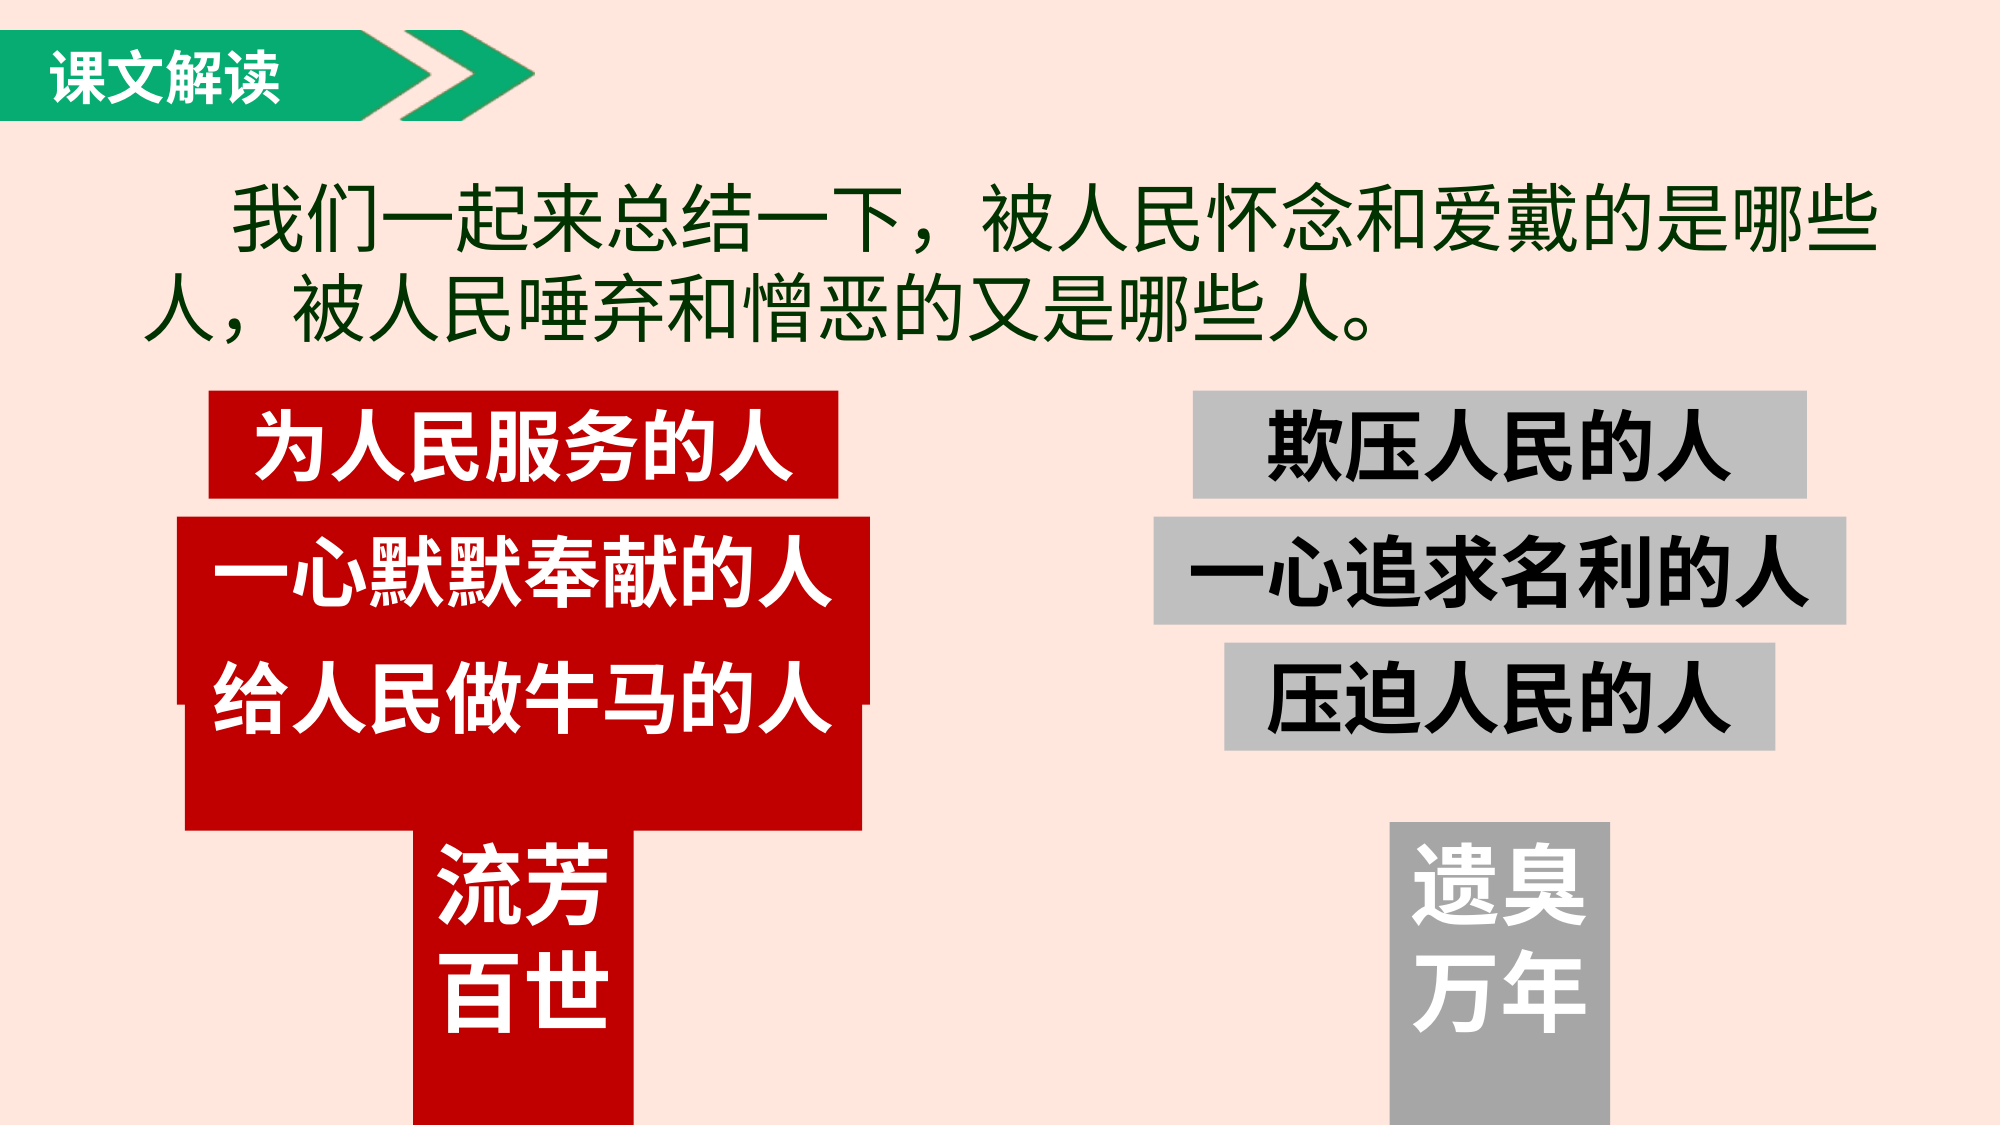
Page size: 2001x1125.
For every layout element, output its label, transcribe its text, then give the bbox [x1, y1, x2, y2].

text_box 一心追求名利的人 [1153, 516, 1847, 625]
text_box 为人民服务的人 [208, 390, 839, 499]
text_box 我们一起来总结一下，被人民怀念和爱戴的是哪些人，被人民唾弃和憎恶的又是哪些人。 [126, 160, 1897, 359]
text_box 流芳百世 [413, 822, 634, 1125]
text_box 课文解读 [33, 33, 325, 119]
text_box 遗臭 万年 [1389, 822, 1611, 1125]
picture [0, 30, 535, 121]
text_box 压迫人民的人 [1224, 642, 1776, 751]
text_box 欺压人民的人 [1192, 390, 1807, 499]
text_box 一心默默奉献的人 [176, 516, 870, 705]
text_box 给人民做牛马的人 [184, 642, 863, 831]
